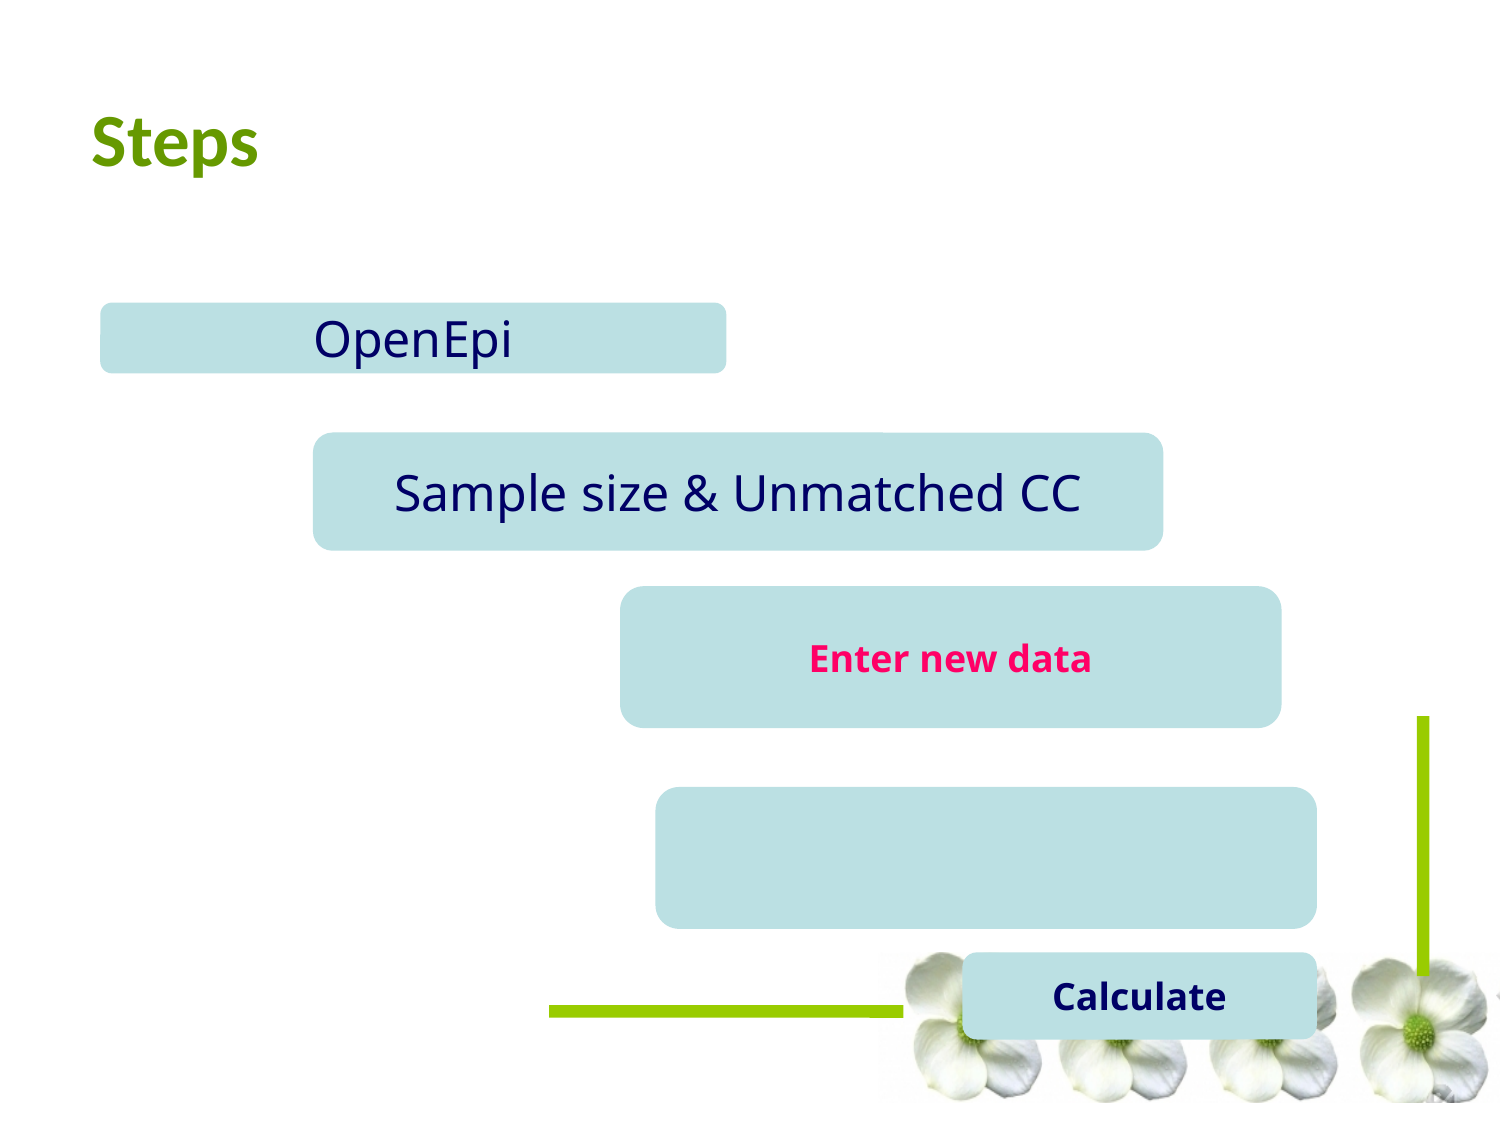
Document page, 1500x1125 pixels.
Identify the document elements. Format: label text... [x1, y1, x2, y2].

title Steps [76, 42, 764, 231]
text_box Calculate [962, 952, 1317, 1040]
text_box [655, 786, 1317, 929]
text_box Enter new data [620, 586, 1282, 729]
picture [878, 952, 1500, 1103]
text_box Sample size & Unmatched CC [312, 432, 1164, 551]
text_box OpenEpi [100, 302, 727, 374]
